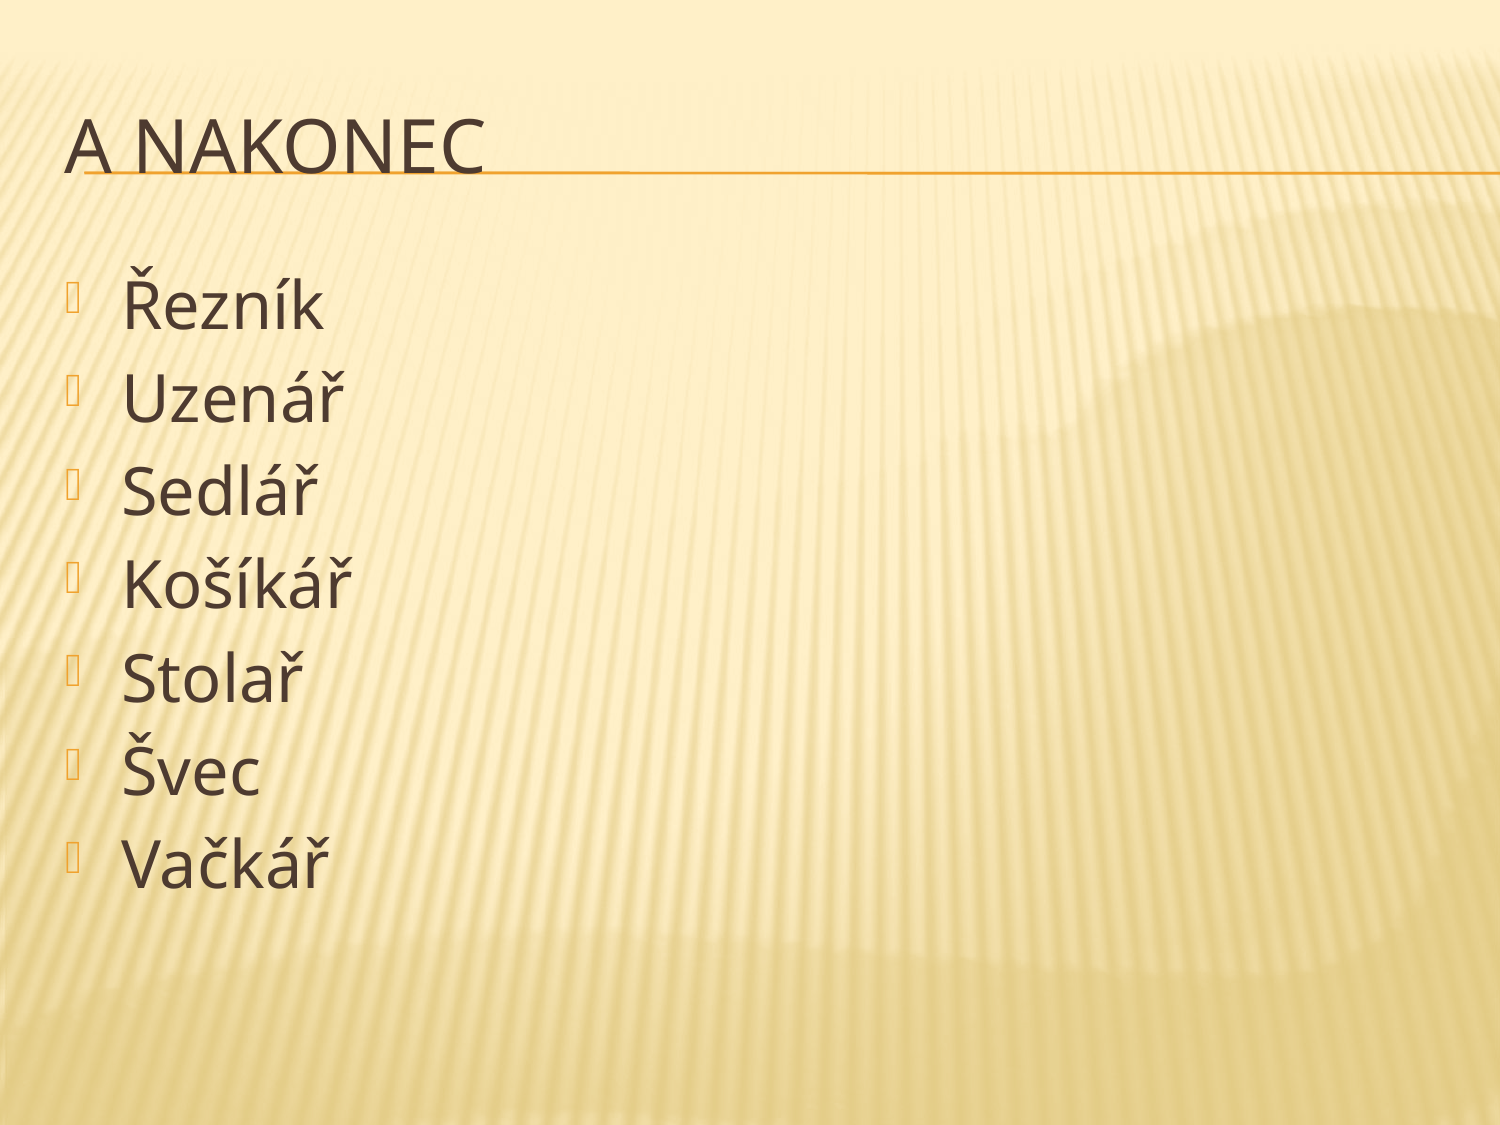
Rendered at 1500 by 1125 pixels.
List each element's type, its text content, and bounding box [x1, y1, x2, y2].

title A nakonec [50, 75, 1475, 213]
list Řezník Uzenář Sedlář Košíkář Stolař Švec Vačkář [49, 254, 1476, 998]
